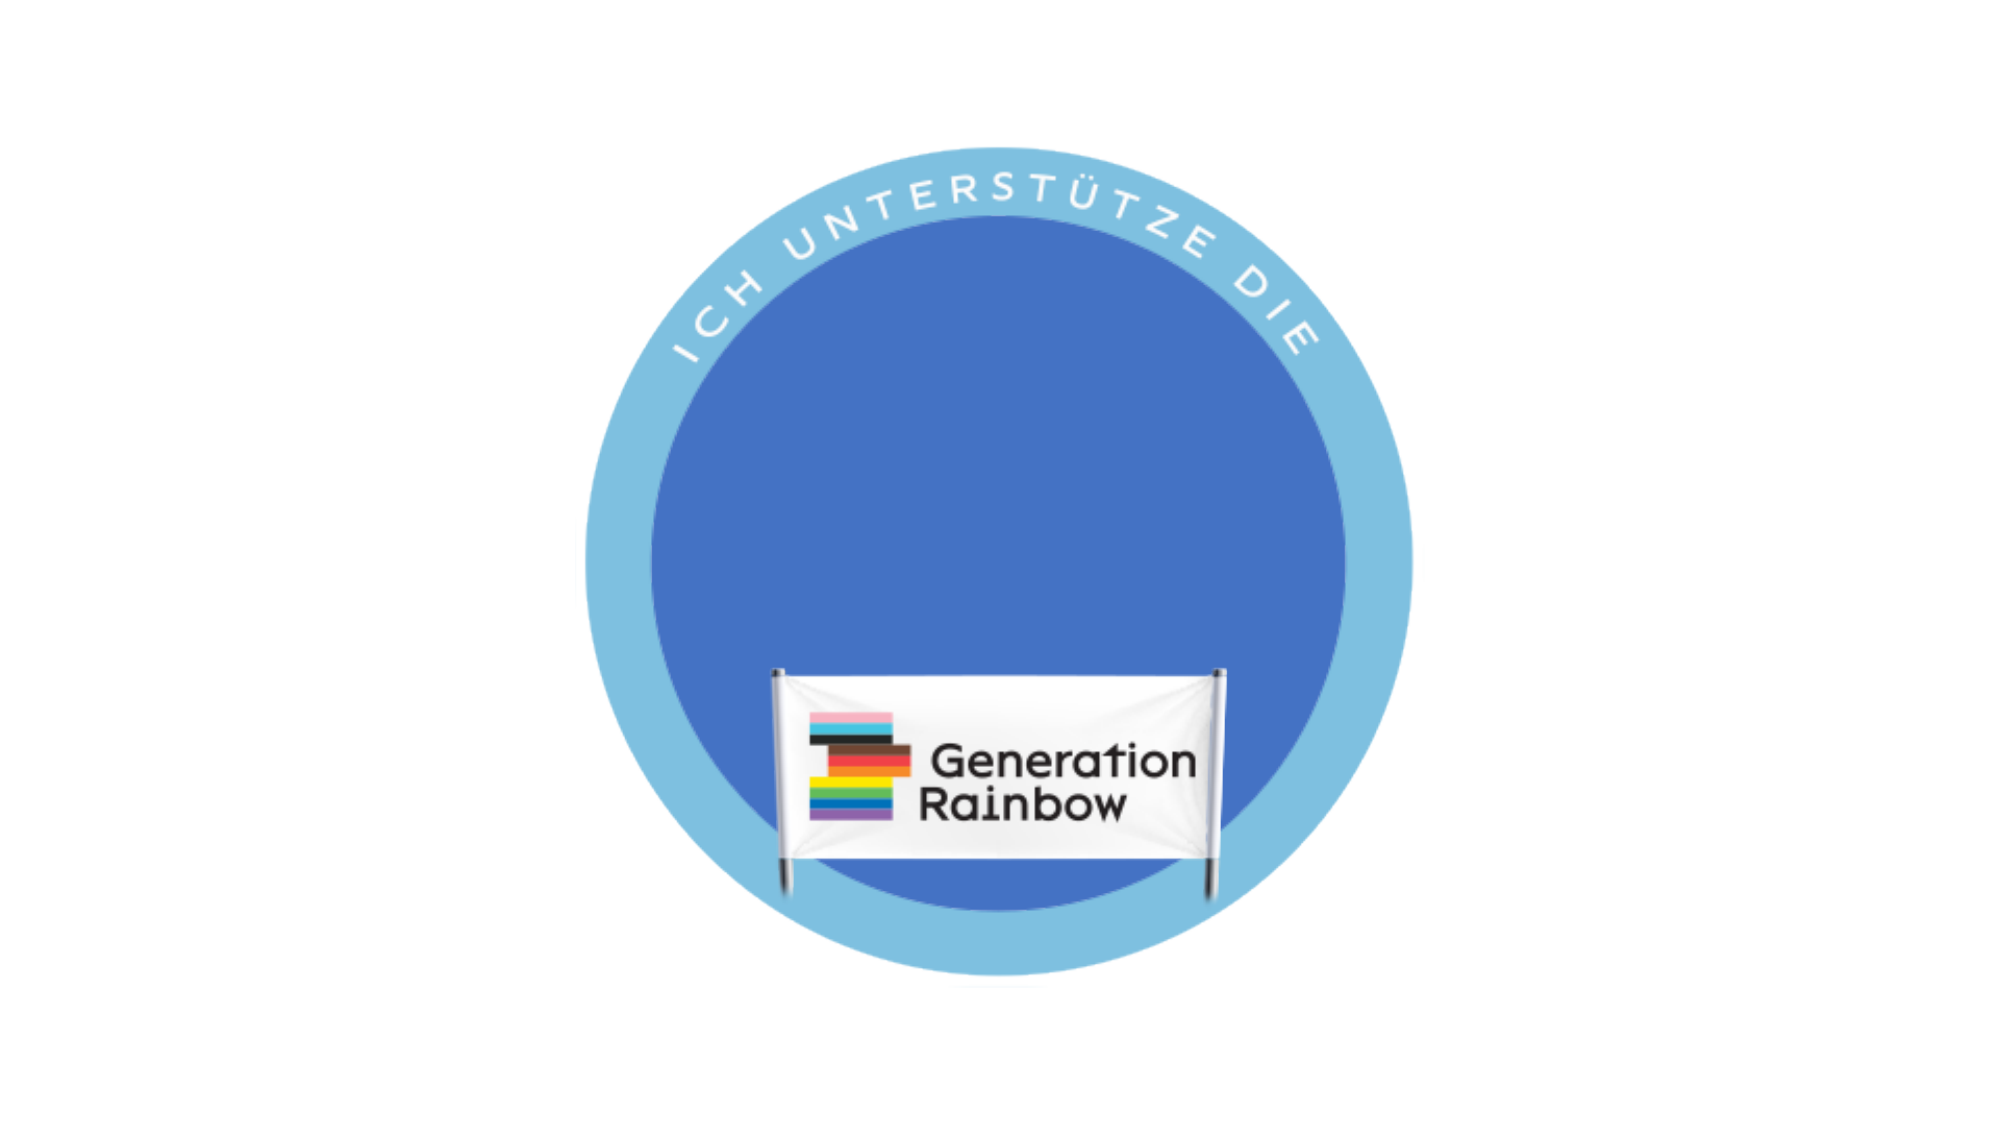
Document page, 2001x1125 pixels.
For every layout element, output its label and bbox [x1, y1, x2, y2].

picture [574, 137, 1425, 988]
